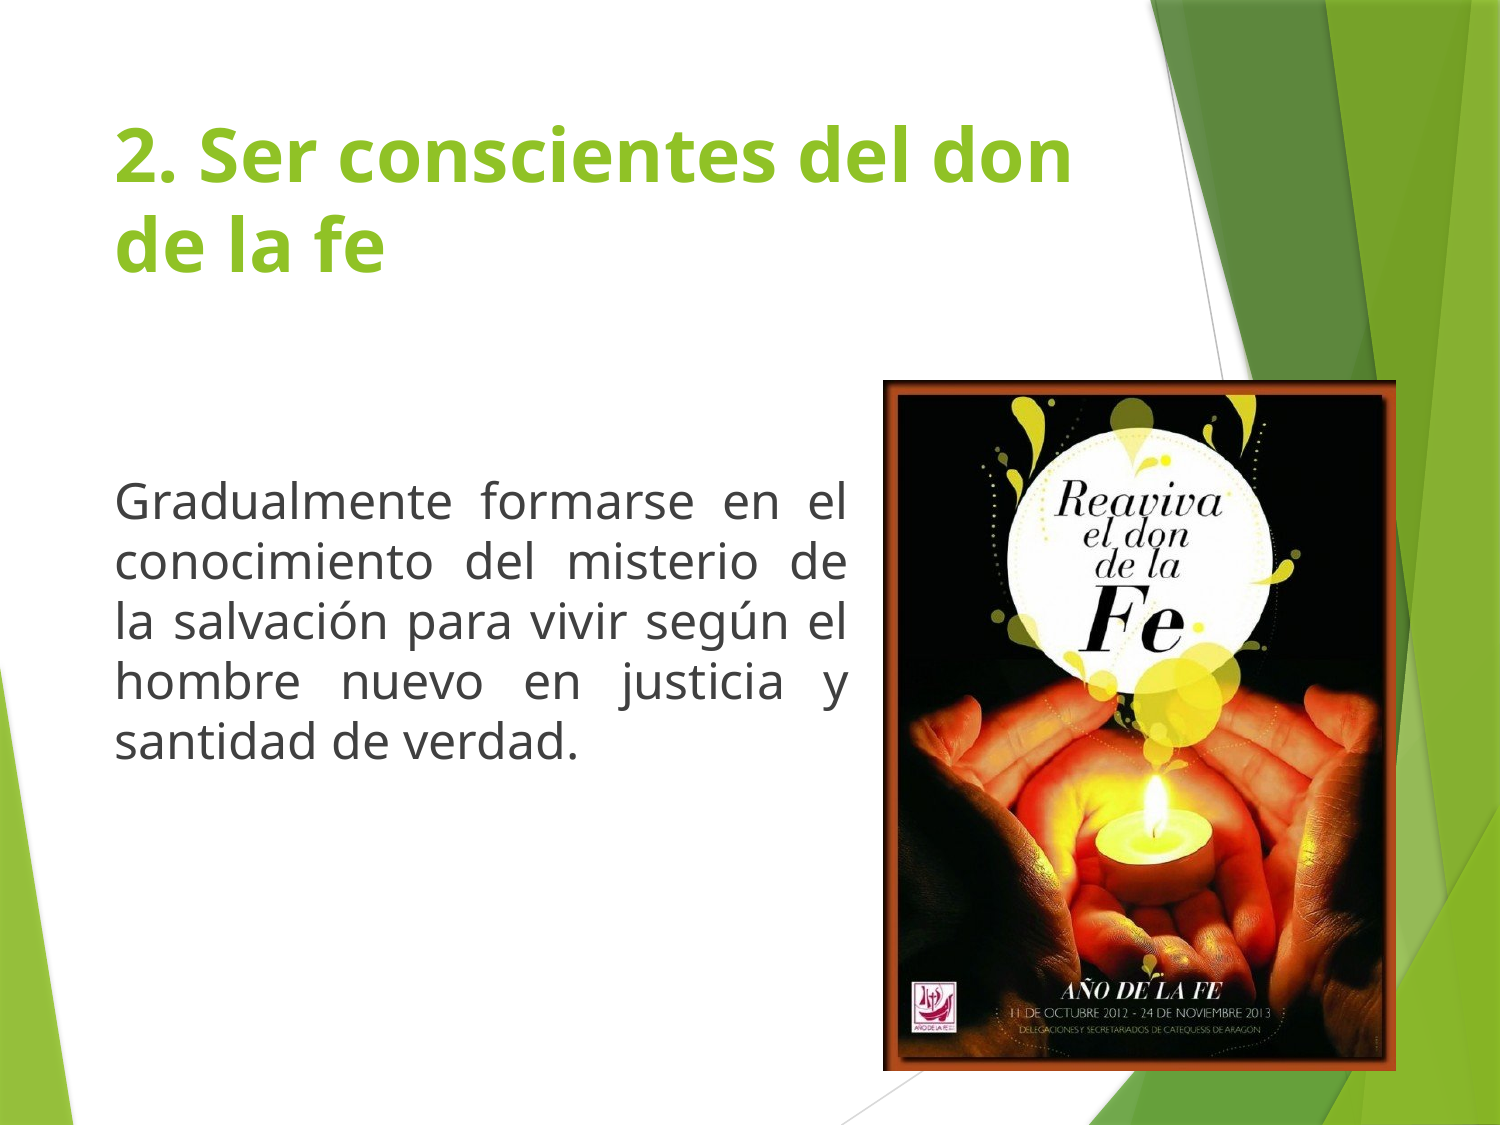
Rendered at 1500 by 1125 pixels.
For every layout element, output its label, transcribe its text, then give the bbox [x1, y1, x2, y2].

title 2. Ser conscientes del don de la fe [99, 99, 1142, 317]
list Gradualmente formarse en el conocimiento del misterio de la salvación para vivir según el hombre nuevo en justicia y santidad de verdad. [99, 462, 865, 844]
picture [882, 380, 1396, 1071]
